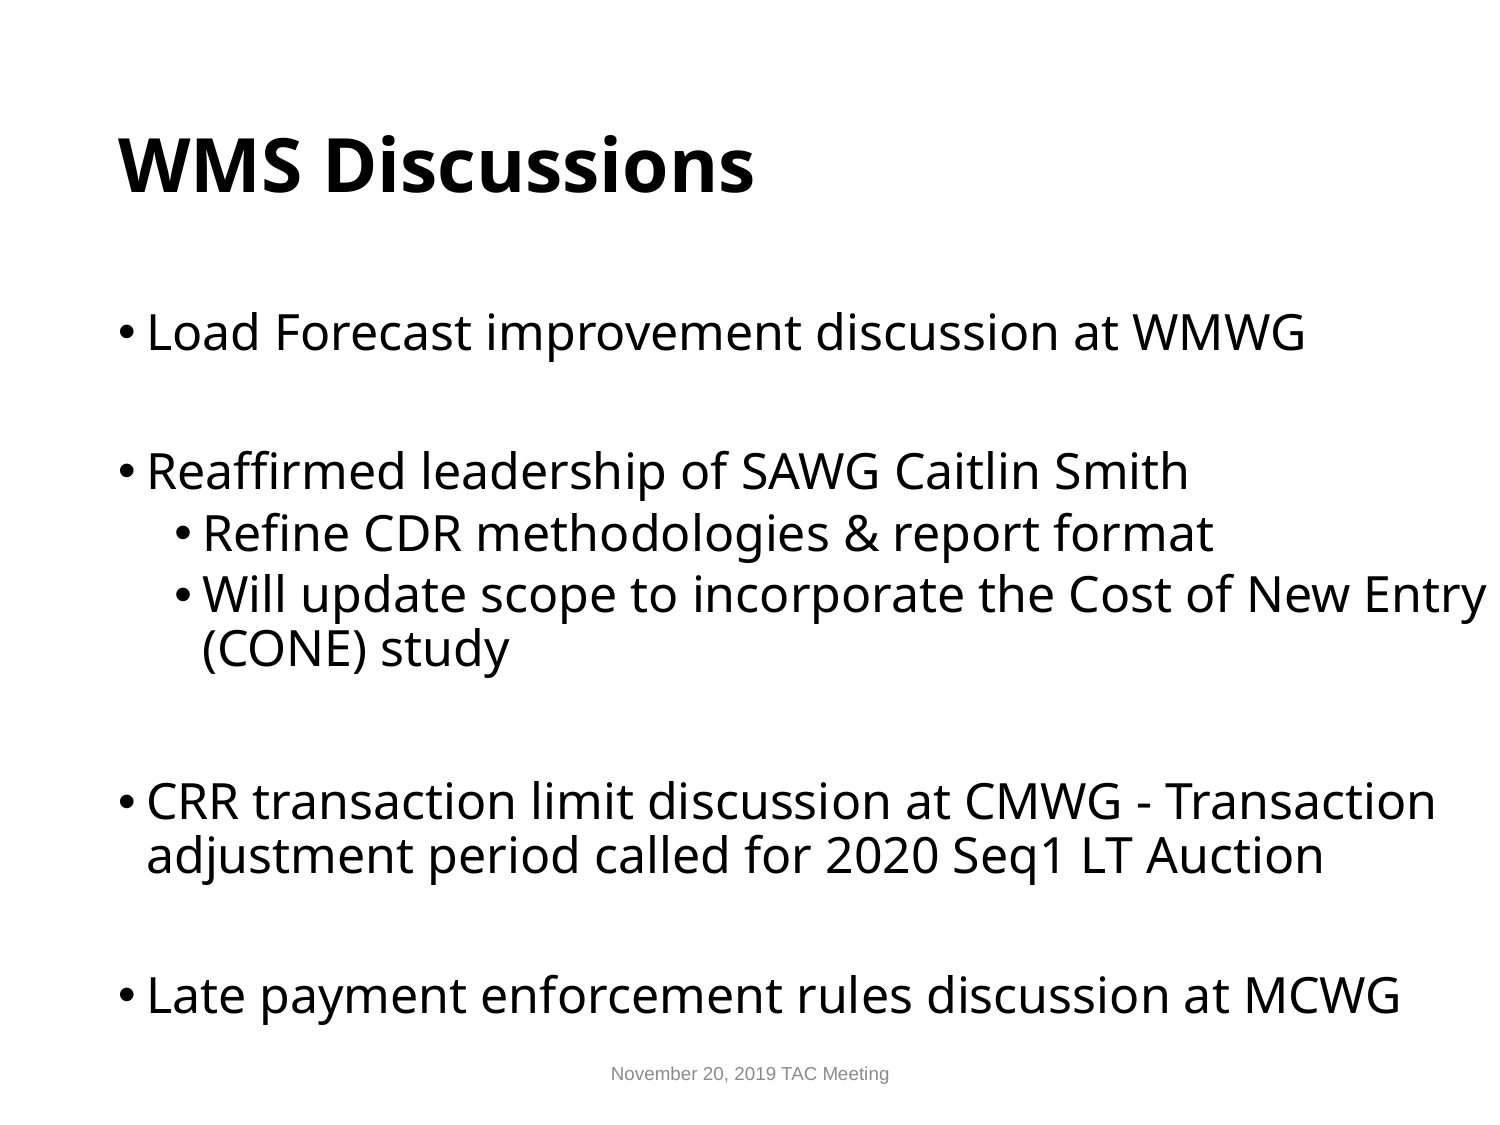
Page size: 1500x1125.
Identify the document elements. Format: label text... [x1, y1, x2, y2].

list Load Forecast improvement discussion at WMWG Reaffirmed leadership of SAWG Caitlin Smith Refine CDR methodologies & report format Will update scope to incorporate the Cost of New Entry (CONE) study CRR transaction limit discussion at CMWG - Transaction adjustment period called for 2020 Seq1 LT Auction Late payment enforcement rules discussion at MCWG [103, 299, 1500, 1066]
footer November 20, 2019 TAC Meeting [496, 1042, 1004, 1103]
title WMS Discussions [103, 59, 1397, 278]
